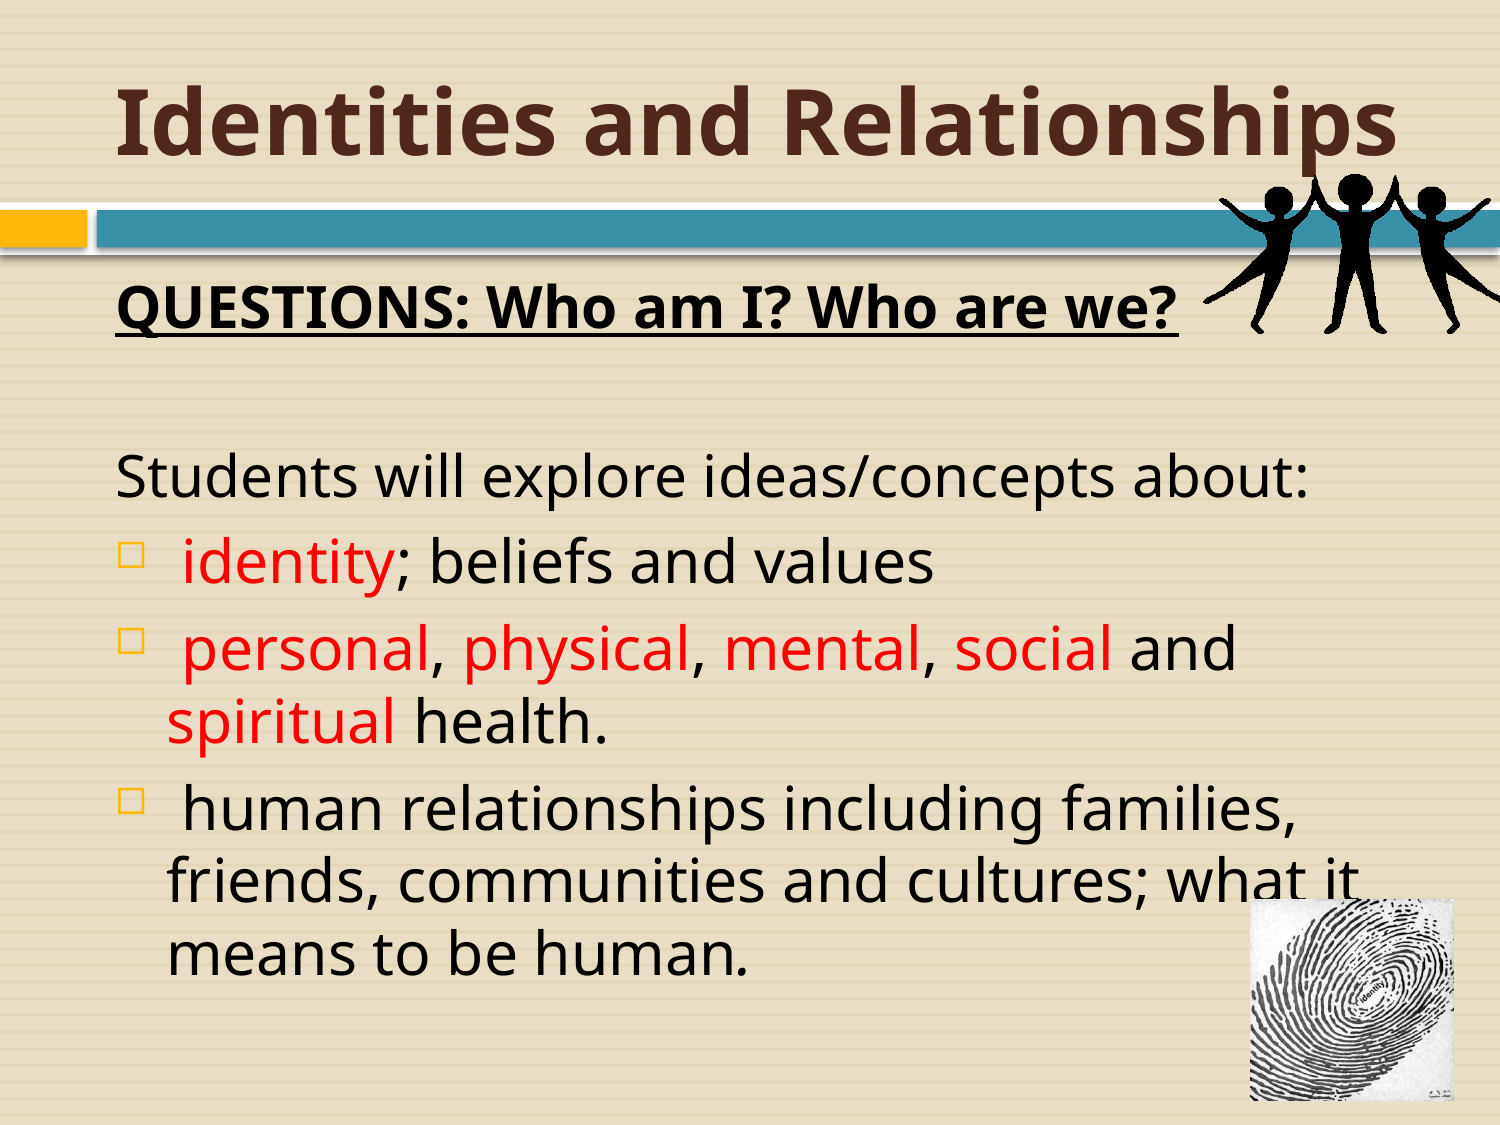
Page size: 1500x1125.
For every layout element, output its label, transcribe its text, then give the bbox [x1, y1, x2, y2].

title Identities and Relationships [100, 37, 1438, 200]
list QUESTIONS: Who am I? Who are we? Students will explore ideas/concepts about: identity; beliefs and values personal, physical, mental, social and spiritual health. human relationships including families, friends, communities and cultures; what it means to be human. [100, 262, 1438, 1000]
picture [1249, 899, 1454, 1102]
picture [1187, 149, 1500, 348]
